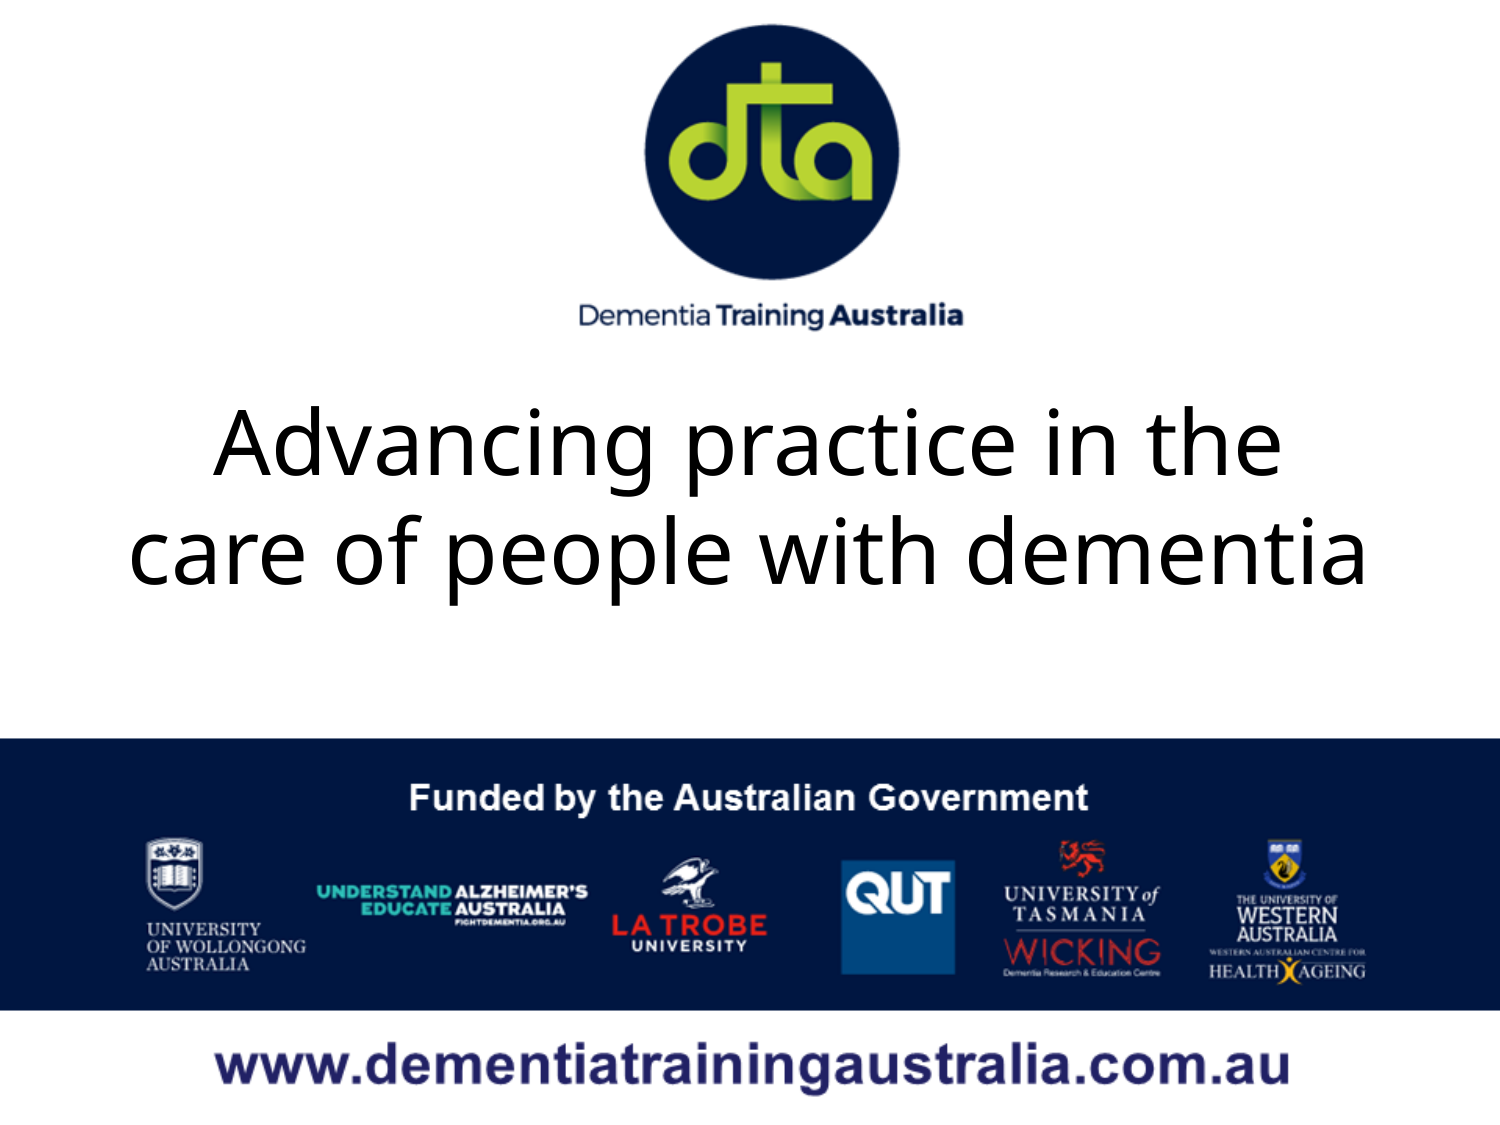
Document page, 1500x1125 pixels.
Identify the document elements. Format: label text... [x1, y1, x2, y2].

title Advancing practice in the care of people with dementia [112, 373, 1388, 615]
picture [0, 0, 1500, 1125]
